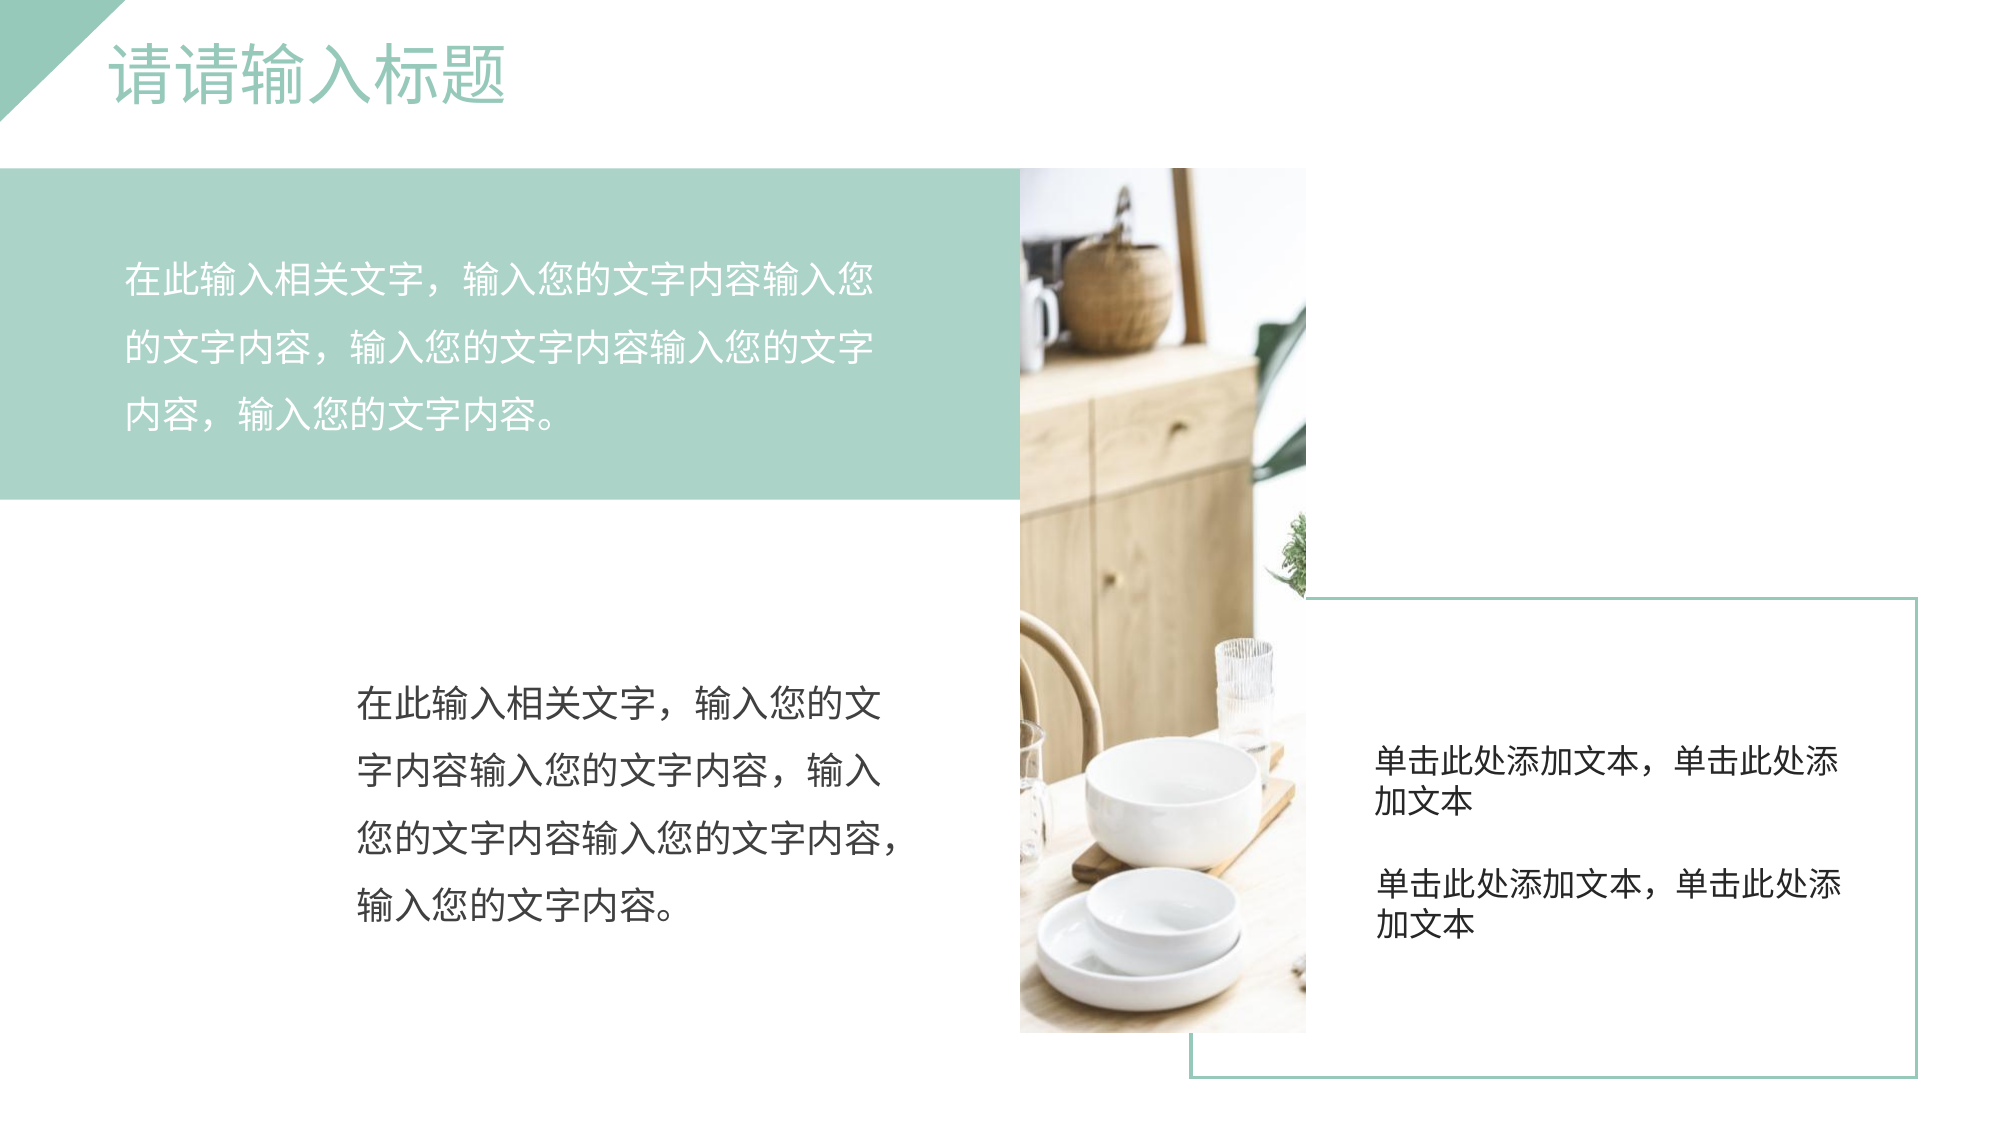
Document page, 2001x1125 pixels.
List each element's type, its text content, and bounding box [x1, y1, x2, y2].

text_box 单击此处添加文本，单击此处添加文本 [1359, 733, 1859, 828]
text_box 在此输入相关文字，输入您的文字内容输入您的文字内容，输入您的文字内容输入您的文字内容，输入您的文字内容。 [108, 225, 927, 445]
text_box [0, 0, 127, 124]
text_box 单击此处添加文本，单击此处添加文本 [1361, 856, 1861, 951]
text_box [1190, 597, 1917, 1078]
picture [1019, 168, 1306, 1037]
text_box 请请输入标题 [91, 25, 522, 121]
text_box [0, 167, 1022, 501]
text_box 在此输入相关文字，输入您的文字内容输入您的文字内容，输入您的文字内容输入您的文字内容，输入您的文字内容。 [340, 648, 932, 936]
